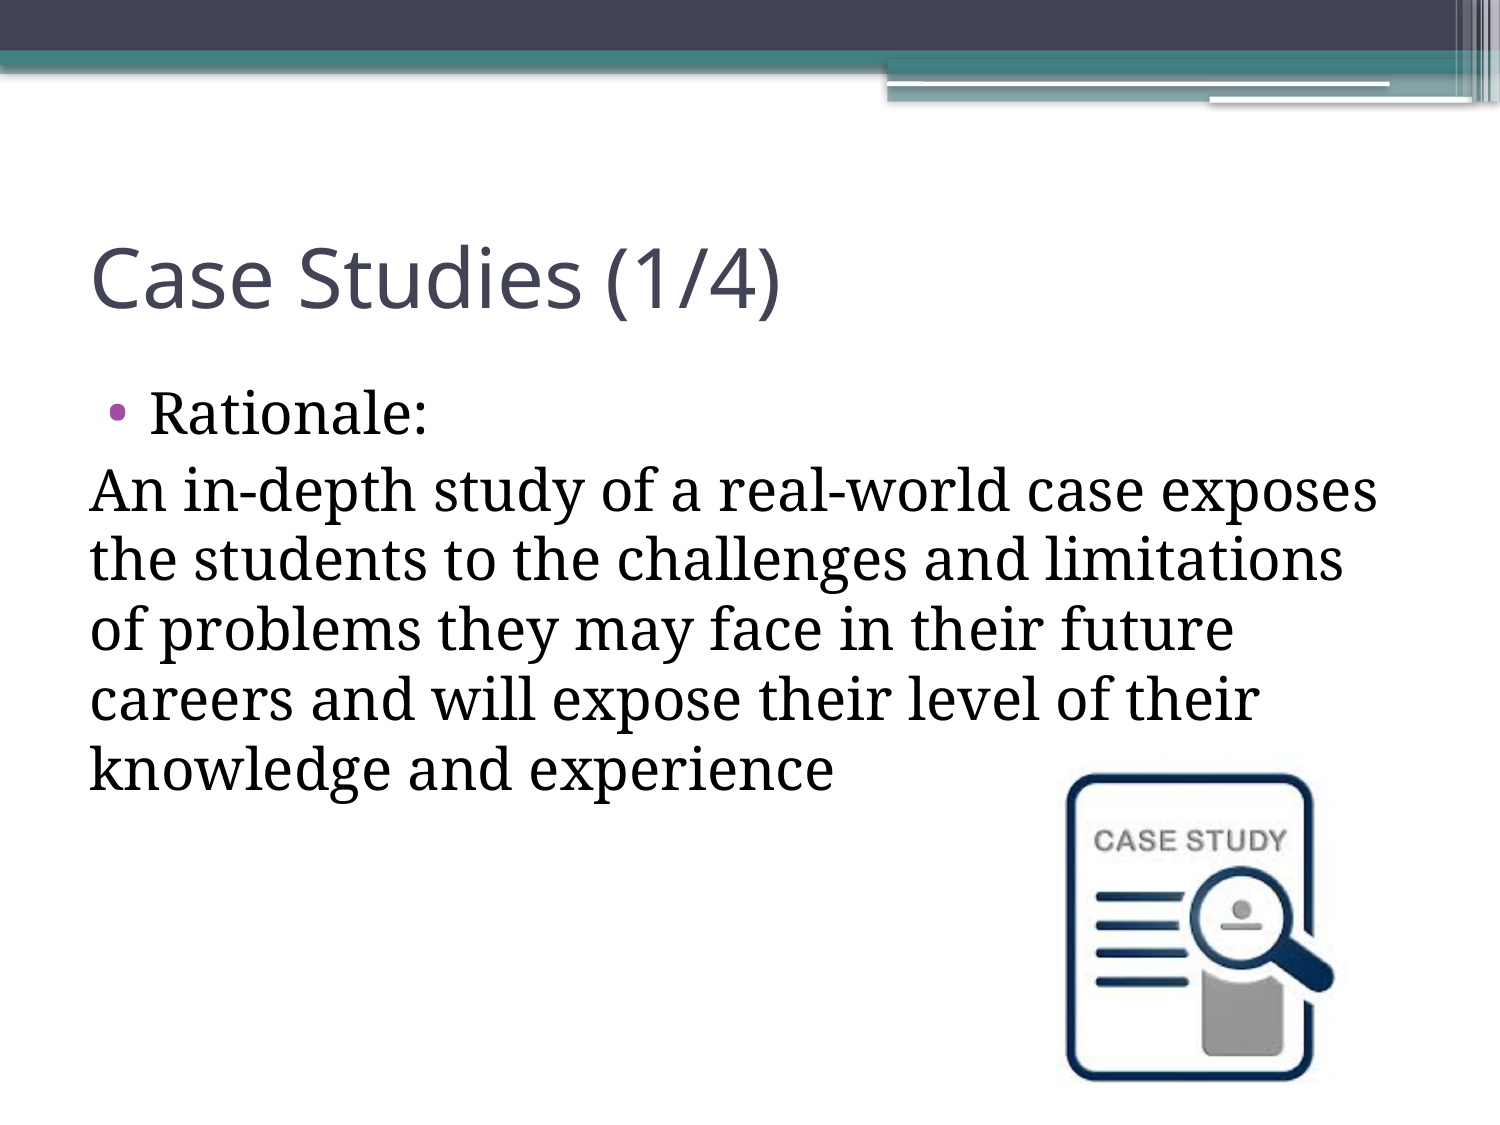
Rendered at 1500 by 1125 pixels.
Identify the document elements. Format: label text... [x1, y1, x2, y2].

list Rationale: An in-depth study of a real-world case exposes the students to the challenges and limitations of problems they may face in their future careers and will expose their level of their knowledge and experience [75, 368, 1425, 1079]
title Case Studies (1/4) [75, 187, 1425, 363]
picture [1001, 724, 1390, 1113]
